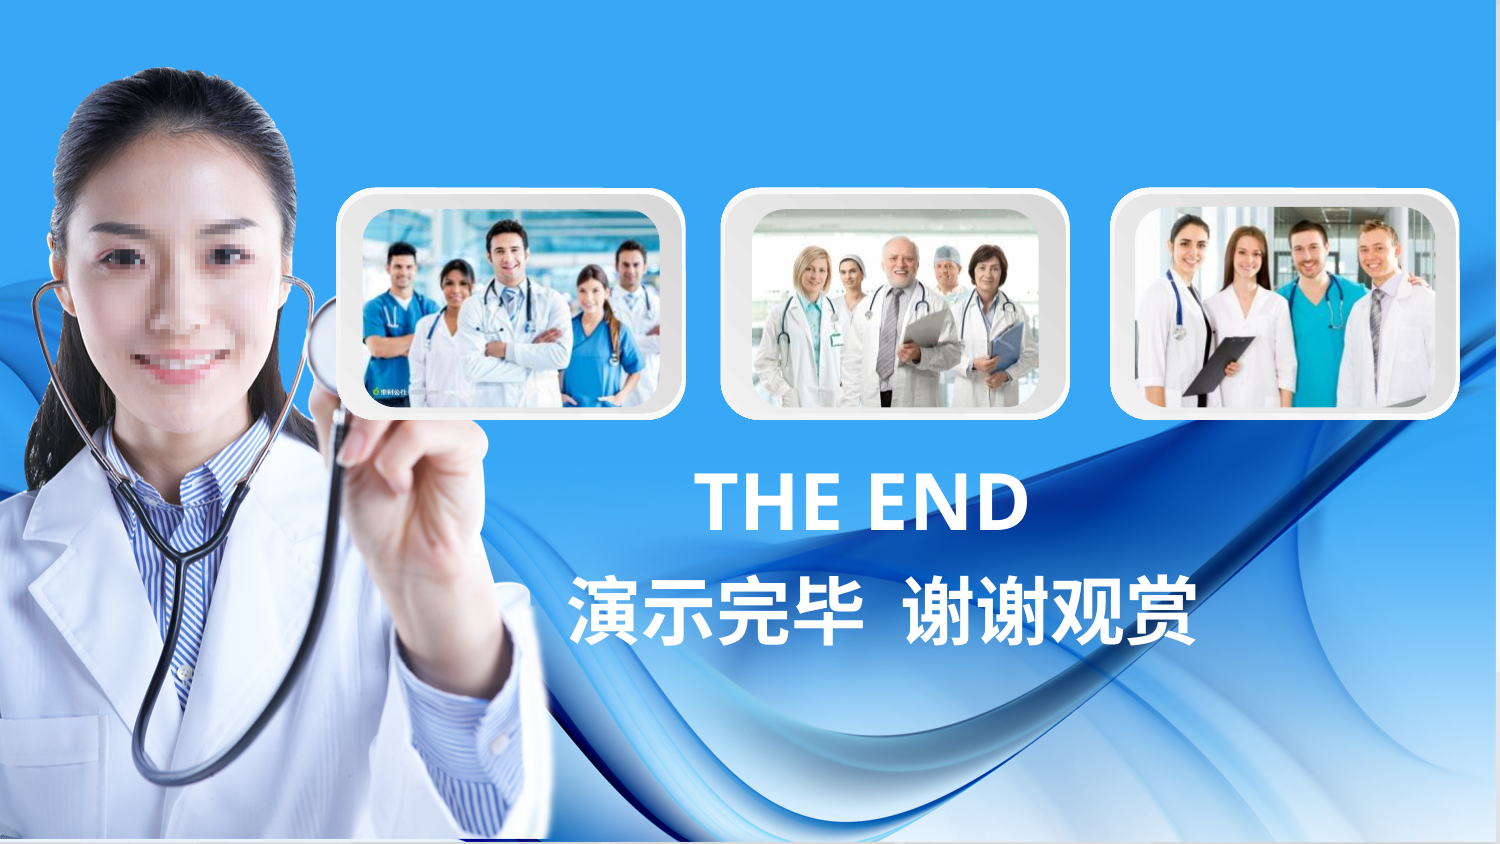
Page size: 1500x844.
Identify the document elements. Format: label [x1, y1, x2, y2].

text_box [720, 187, 1071, 421]
text_box [336, 187, 686, 421]
picture [0, 0, 1500, 844]
text_box [1110, 187, 1460, 421]
